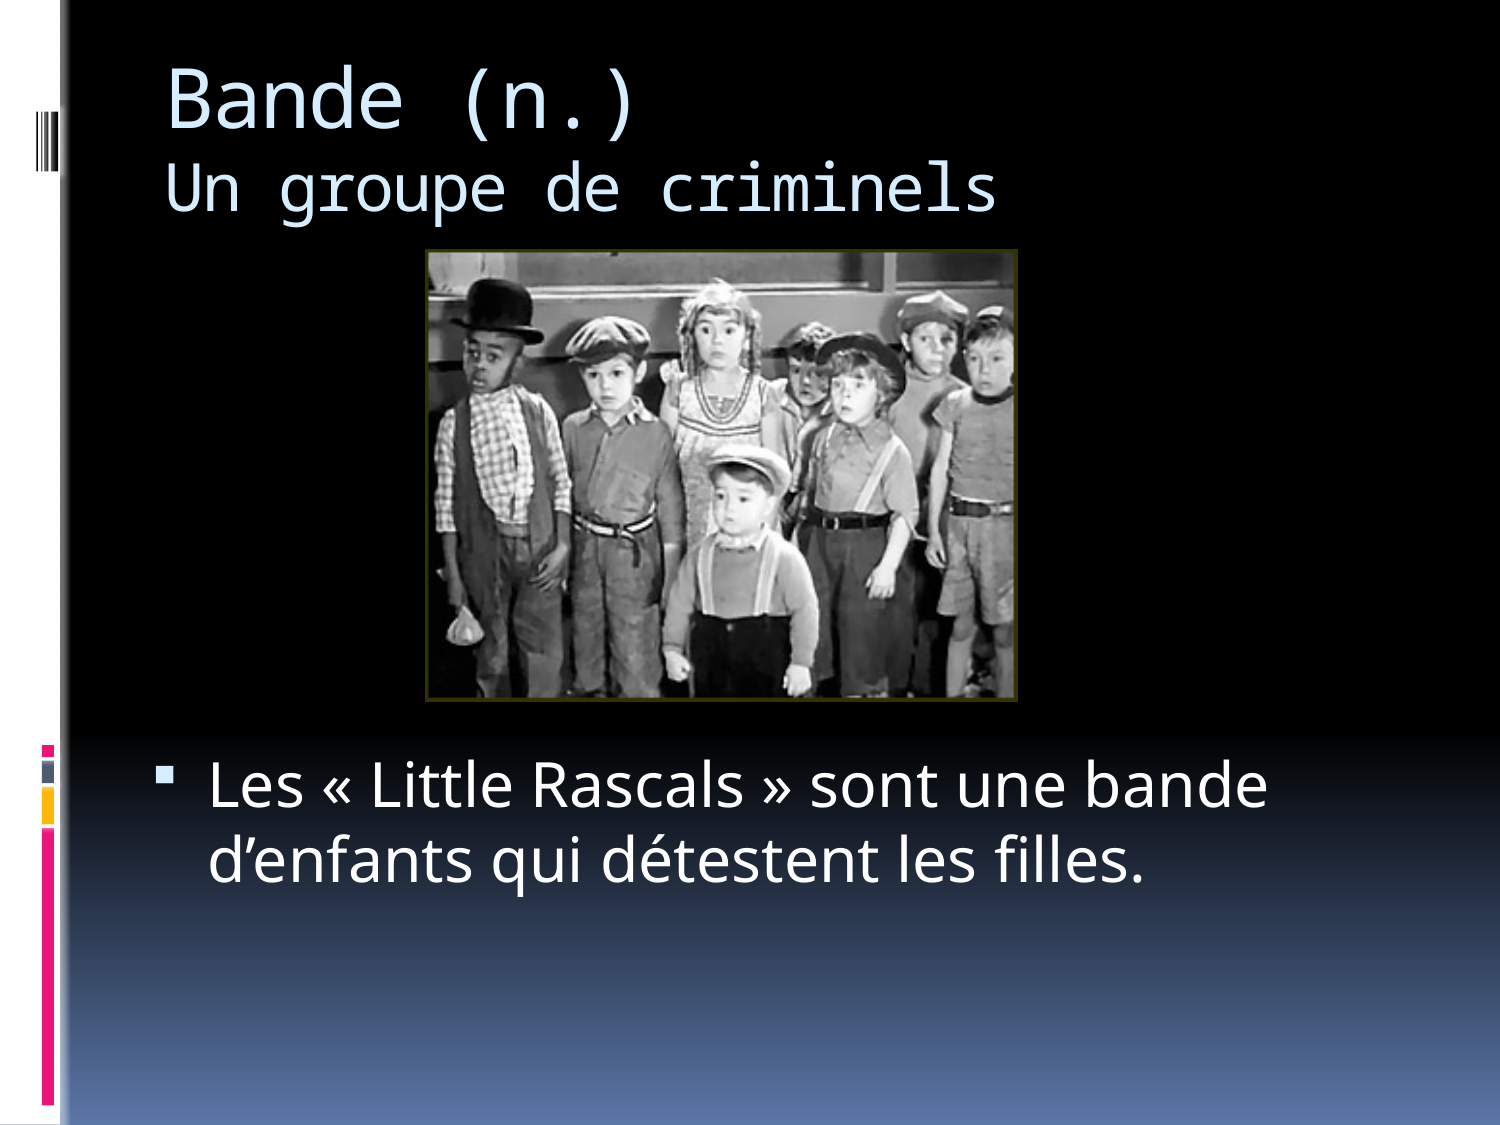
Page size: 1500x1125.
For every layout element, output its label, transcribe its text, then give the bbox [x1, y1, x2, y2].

title Bande (n.) Un groupe de criminels [150, 37, 1425, 234]
picture [424, 249, 1018, 702]
list Les « Little Rascals » sont une bande d’enfants qui détestent les filles. [125, 737, 1338, 1068]
